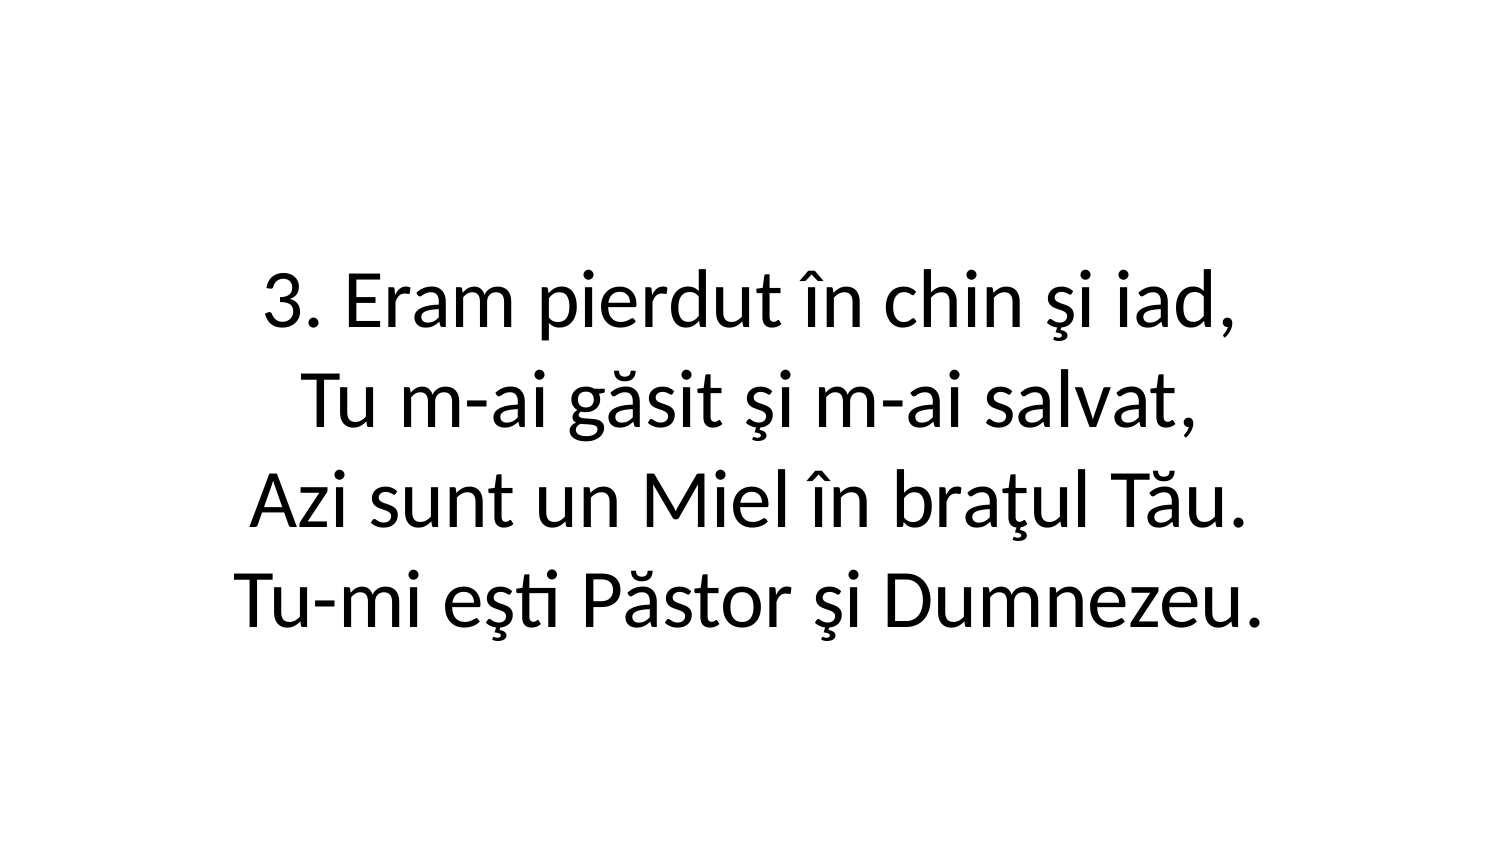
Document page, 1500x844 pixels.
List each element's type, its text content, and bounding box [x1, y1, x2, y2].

text_box 3. Eram pierdut în chin şi iad, Tu m-ai găsit şi m-ai salvat, Azi sunt un Miel în braţul Tău. Tu-mi eşti Păstor şi Dumnezeu. [218, 192, 1282, 652]
